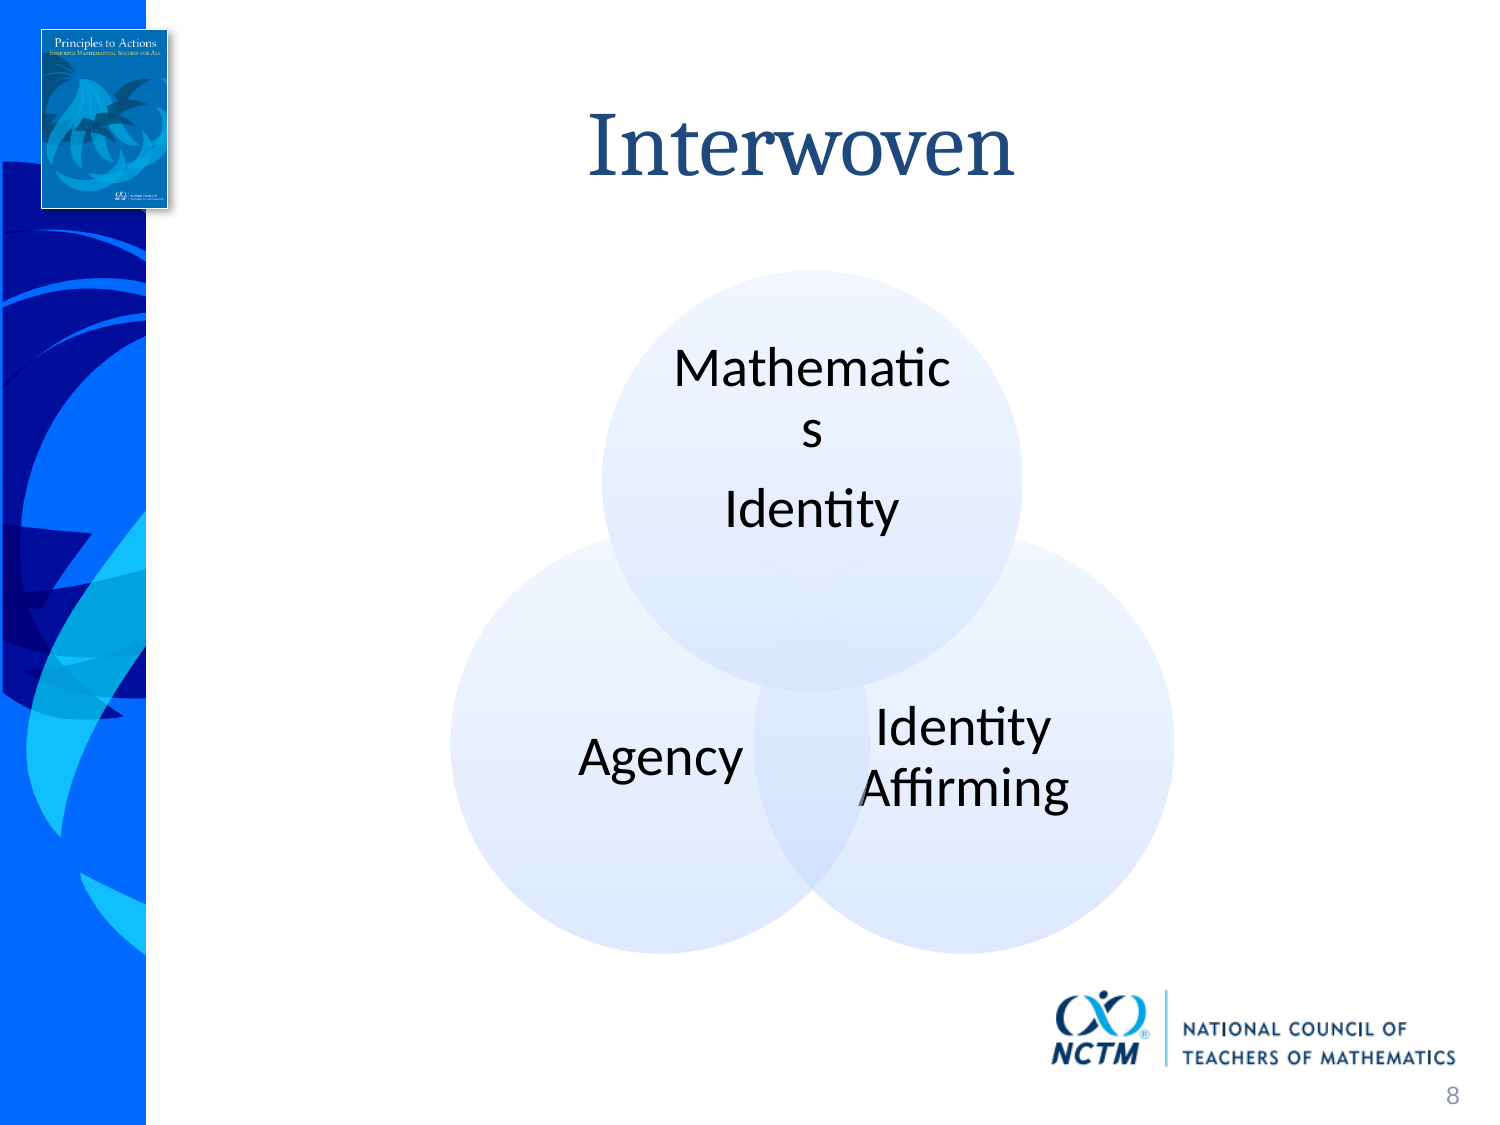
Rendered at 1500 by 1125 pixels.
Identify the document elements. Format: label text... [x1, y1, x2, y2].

title Interwoven [200, 45, 1425, 233]
picture [42, 30, 167, 208]
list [199, 262, 1426, 963]
picture [0, 0, 146, 1125]
slide_number 8 [1125, 1065, 1475, 1125]
